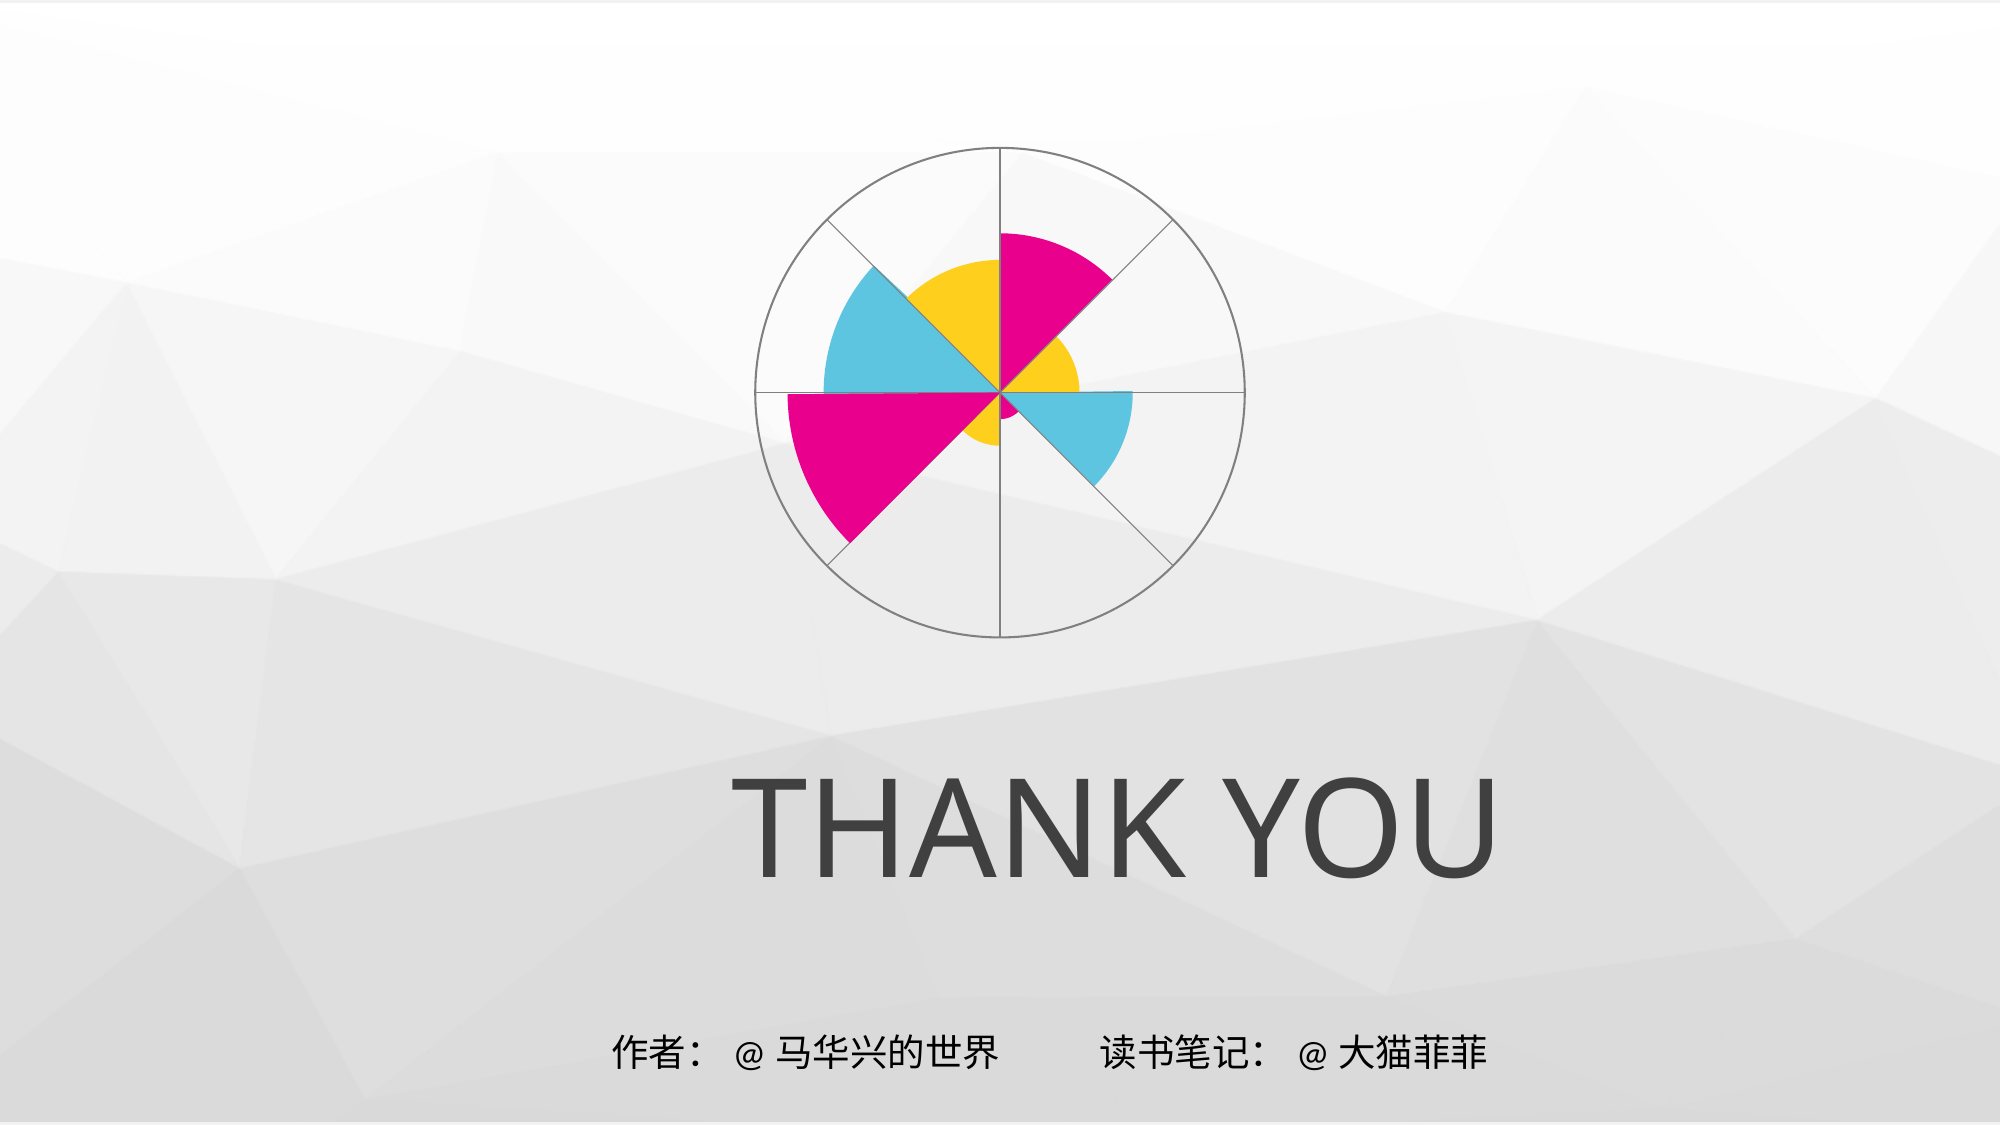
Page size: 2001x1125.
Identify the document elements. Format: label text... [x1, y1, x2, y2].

picture [0, 3, 2000, 1122]
text_box THANK YOU [716, 700, 1521, 913]
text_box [755, 147, 1245, 638]
text_box 作者：@马华兴的世界 [596, 1021, 1015, 1082]
text_box 读书笔记：@大猫菲菲 [1084, 1021, 1504, 1082]
